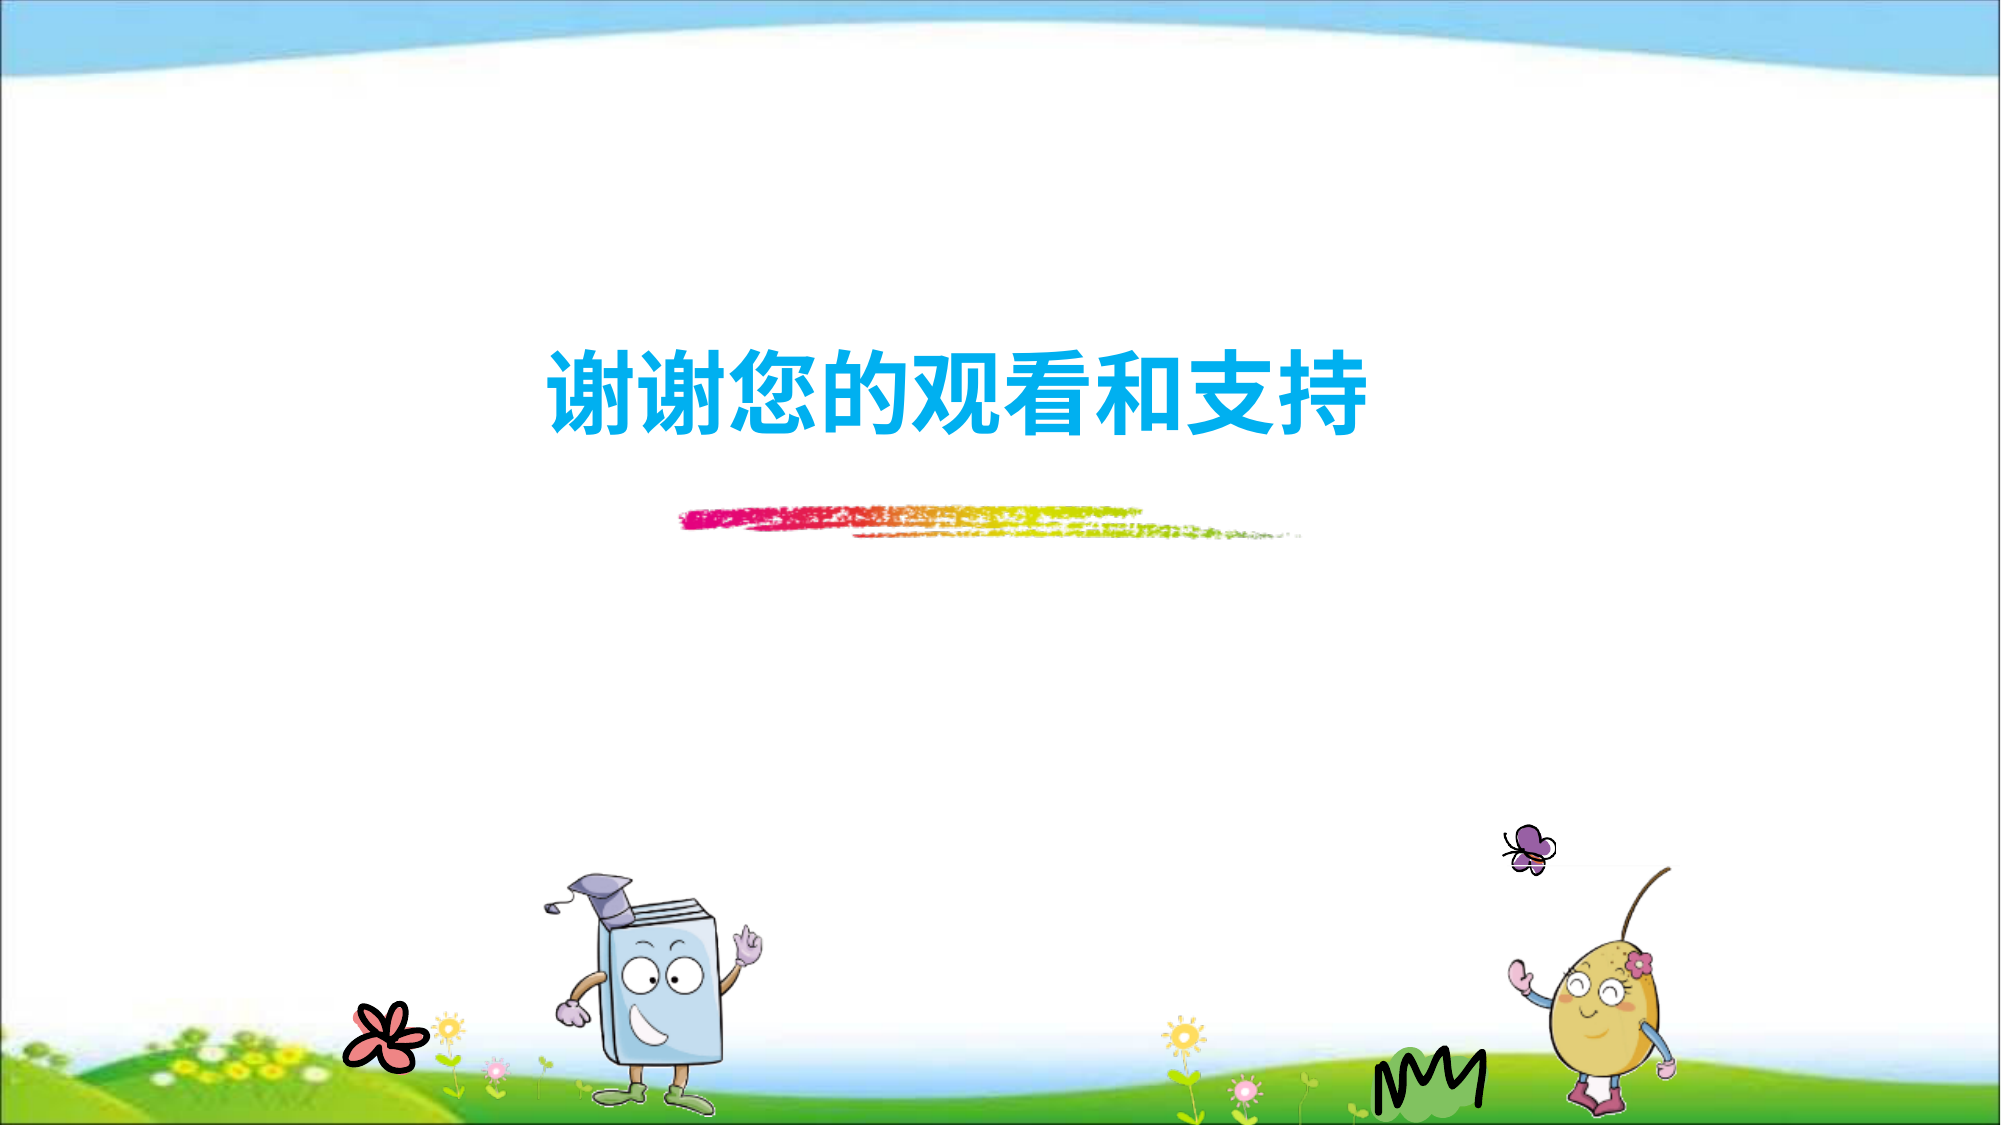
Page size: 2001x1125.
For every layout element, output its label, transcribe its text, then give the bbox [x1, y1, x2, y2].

picture [0, 0, 2001, 1125]
text_box 谢谢您的观看和支持 [500, 328, 1385, 454]
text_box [1496, 823, 1680, 1123]
